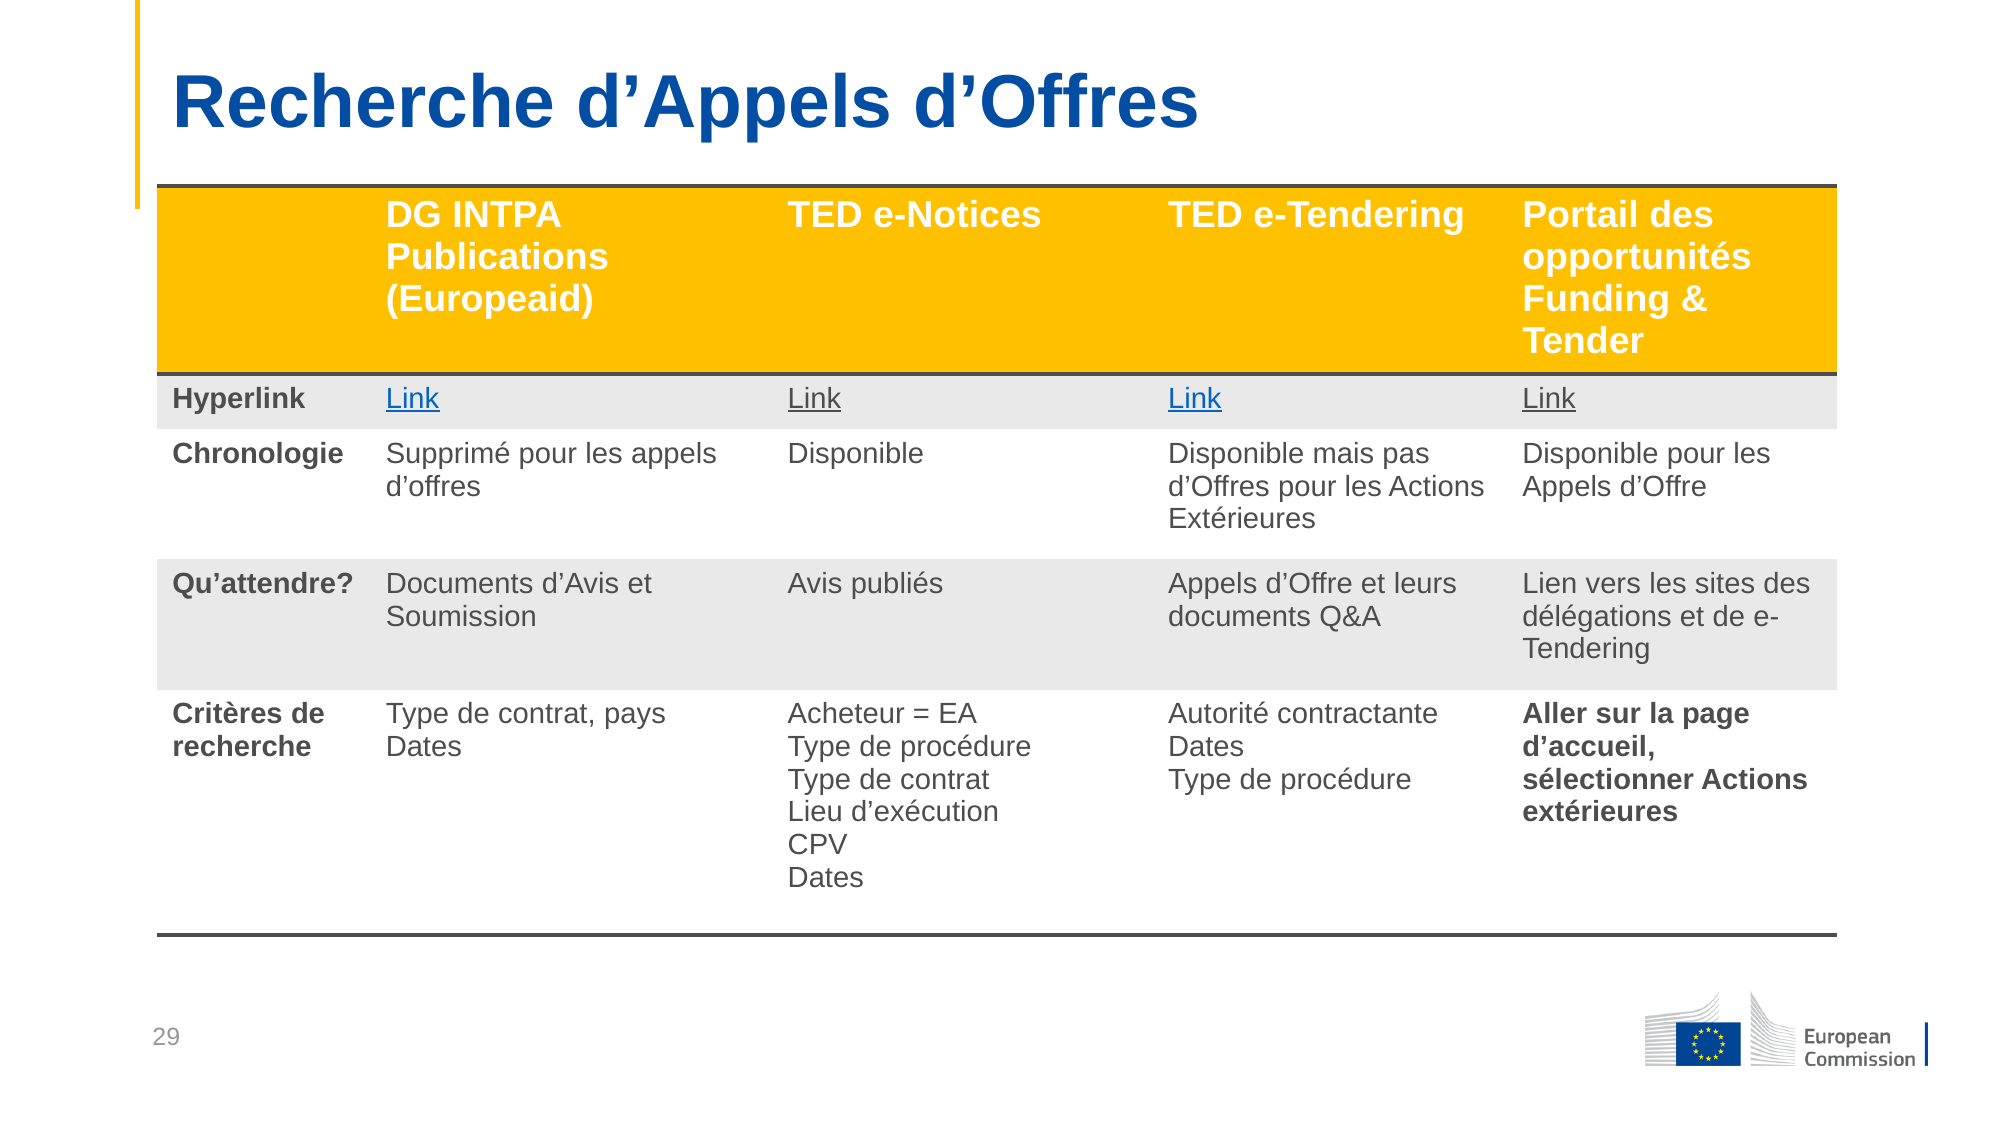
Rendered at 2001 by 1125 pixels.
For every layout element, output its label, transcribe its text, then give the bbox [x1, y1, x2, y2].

table_cell Appels d’Offre et leurs documents Q&A [1153, 559, 1507, 690]
table_cell Lien vers les sites des délégations et de e-Tendering [1507, 559, 1837, 690]
table_cell Type de contrat, pays Dates [371, 690, 773, 933]
table_cell Documents d’Avis et Soumission [371, 559, 773, 690]
table_header Portail des opportunités Funding & Tender [1507, 188, 1837, 372]
table_cell Hyperlink [157, 376, 371, 429]
table_cell Avis publiés [773, 559, 1153, 690]
table_cell Link [773, 376, 1153, 429]
table_cell Aller sur la page d’accueil, sélectionner Actions extérieures [1507, 690, 1837, 933]
table_header DG INTPA Publications (Europeaid) [371, 188, 773, 372]
table_cell Disponible [773, 429, 1153, 559]
table_cell Link [1507, 376, 1837, 429]
table_cell Acheteur = EA Type de procédure Type de contrat Lieu d’exécution CPV Dates [773, 690, 1153, 933]
picture [1645, 991, 1928, 1066]
table_header [157, 188, 371, 372]
table_cell Disponible pour les Appels d’Offre [1507, 429, 1837, 559]
table_header TED e-Notices [773, 188, 1153, 372]
table_cell Supprimé pour les appels d’offres [371, 429, 773, 559]
table_cell Link [371, 376, 773, 429]
table_cell Qu’attendre? [157, 559, 371, 690]
table_cell Autorité contractante Dates Type de procédure [1153, 690, 1507, 933]
table_cell Disponible mais pas d’Offres pour les Actions Extérieures [1153, 429, 1507, 559]
table_cell Critères de recherche [157, 690, 371, 933]
table_cell Link [1153, 376, 1507, 429]
title Recherche d’Appels d’Offres [157, 0, 1984, 144]
slide_number 29 [137, 1005, 588, 1066]
table_header TED e-Tendering [1153, 188, 1507, 372]
table_cell Chronologie [157, 429, 371, 559]
